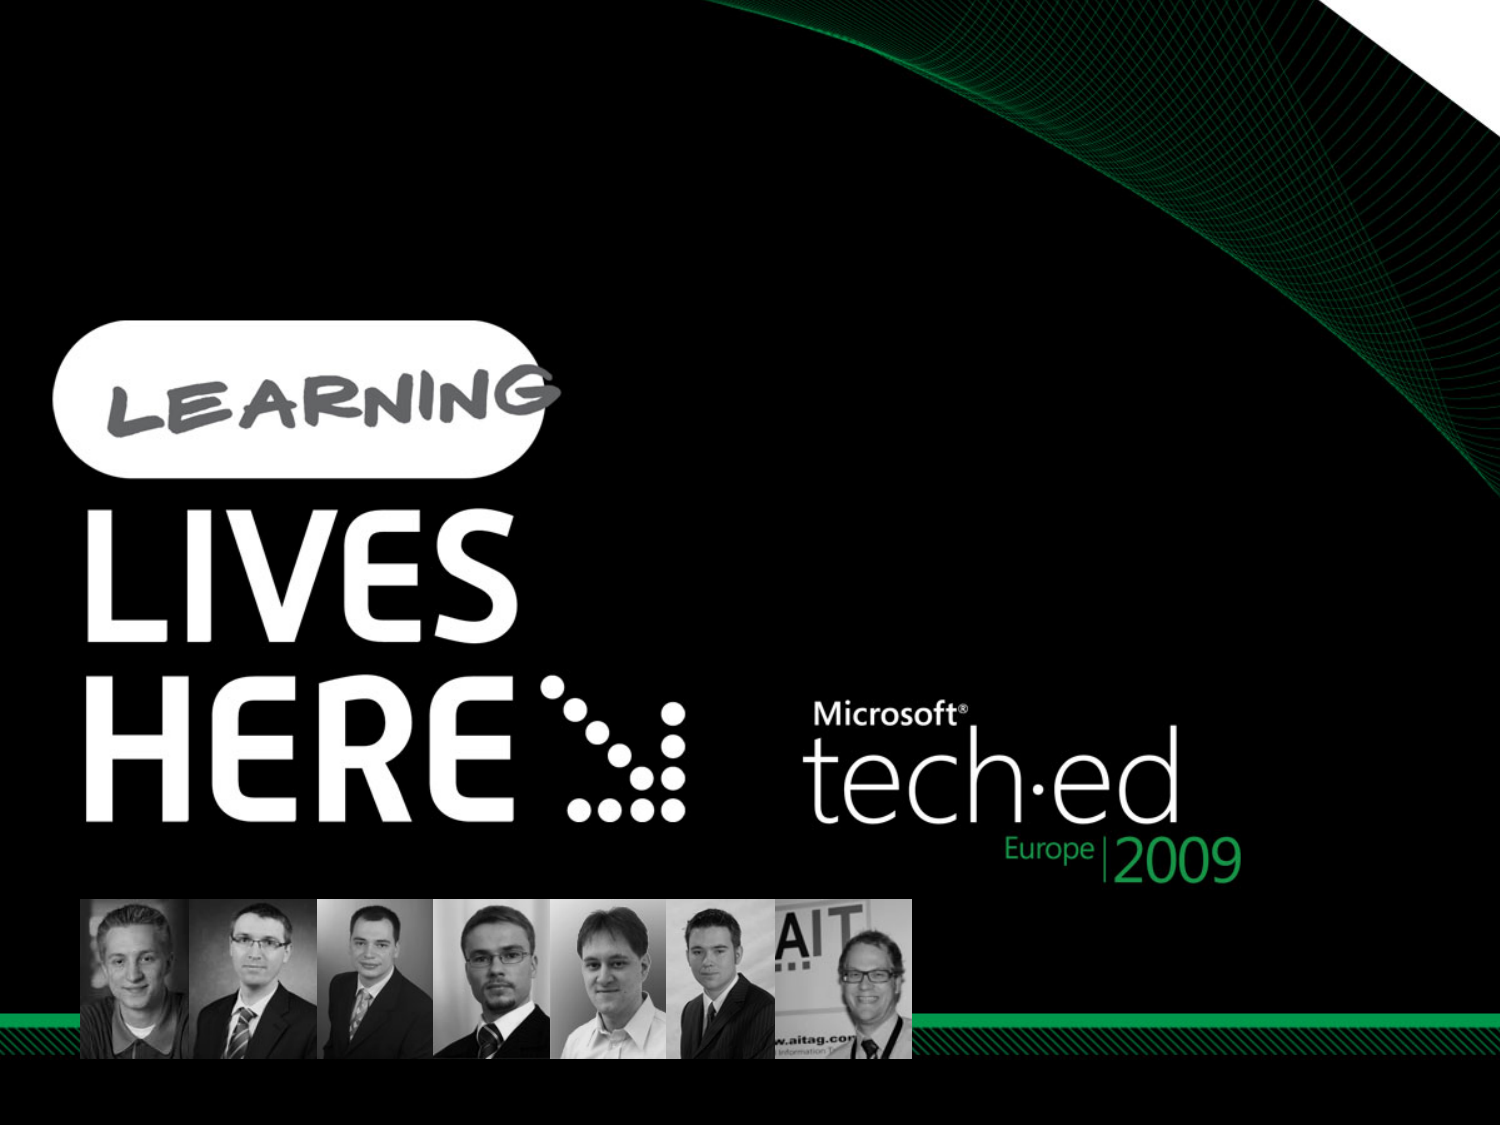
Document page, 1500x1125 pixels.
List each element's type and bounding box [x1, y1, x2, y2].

picture [0, 0, 1500, 1125]
text_box [79, 898, 912, 1059]
